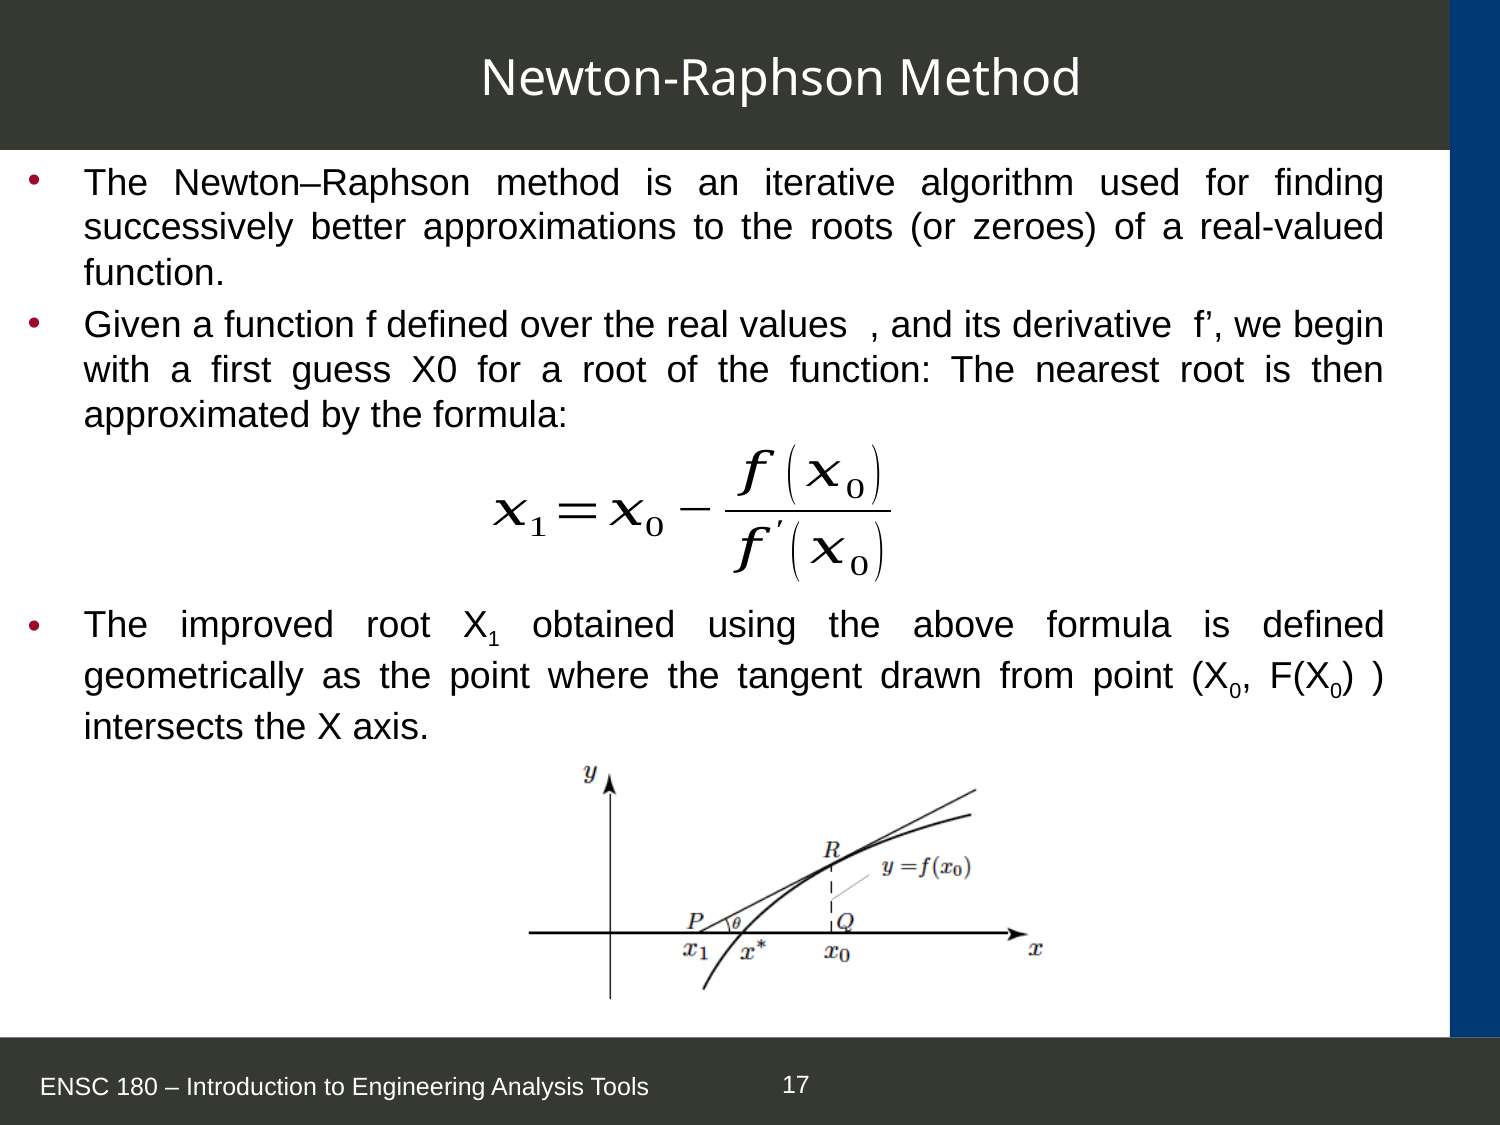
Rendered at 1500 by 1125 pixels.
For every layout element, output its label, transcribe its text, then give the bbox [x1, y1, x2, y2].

title Newton-Raphson Method [112, 37, 1451, 138]
footer ENSC 180 – Introduction to Engineering Analysis Tools [24, 1062, 678, 1108]
picture [488, 737, 1085, 1036]
list The Newton–Raphson method is an iterative algorithm used for finding successively better approximations to the roots (or zeroes) of a real-valued function. Given a function f defined over the real values , and its derivative f’, we begin with a first guess X0 for a root of the function: The nearest root is then approximated by the formula: The improved root X1 obtained using the above formula is defined geometrically as the point where the tangent drawn from point (X0, F(X0) ) intersects the X axis. [12, 149, 1401, 942]
